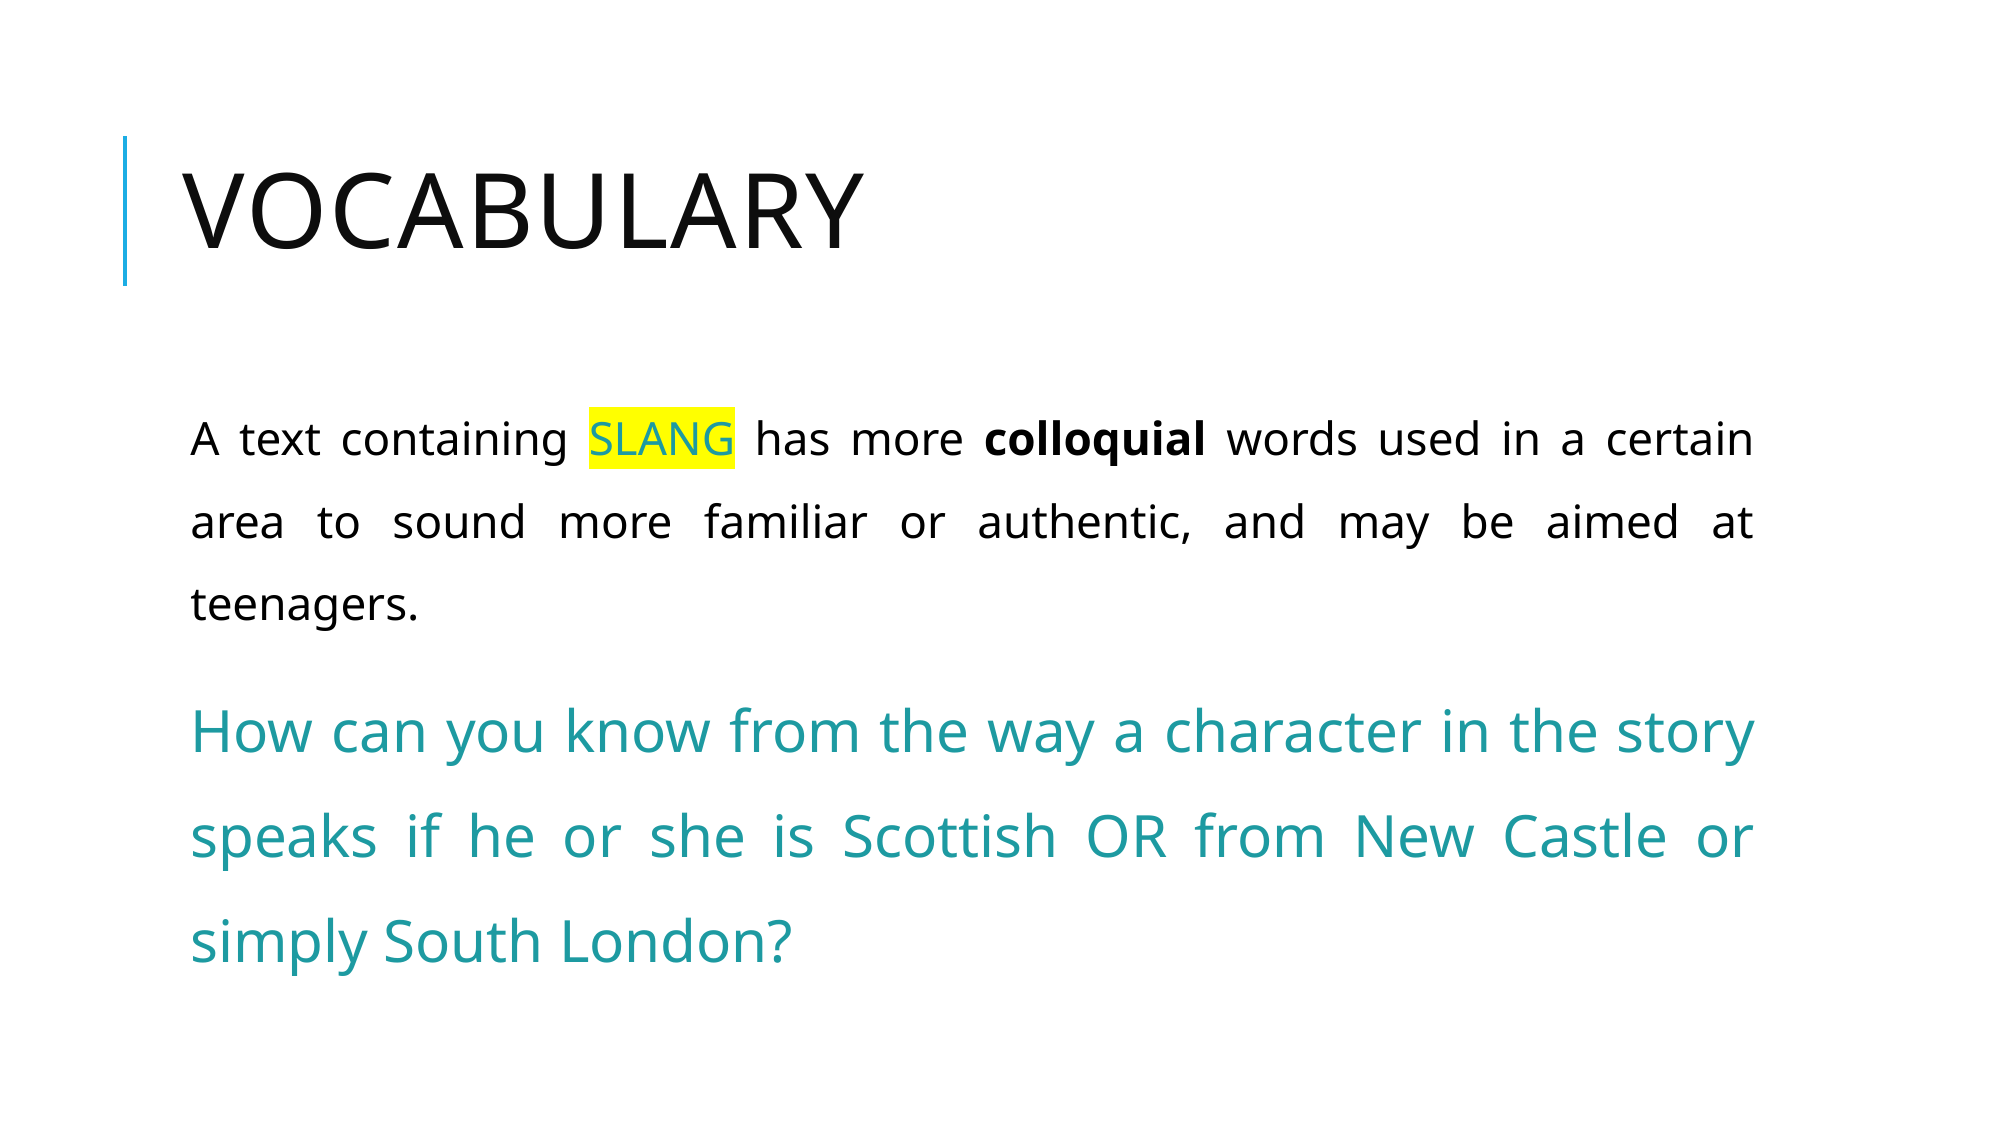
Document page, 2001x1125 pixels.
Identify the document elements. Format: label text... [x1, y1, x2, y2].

title Vocabulary [168, 96, 1763, 342]
list A text containing SLANG has more colloquial words used in a certain area to sound more familiar or authentic, and may be aimed at teenagers. How can you know from the way a character in the story speaks if he or she is Scottish OR from New Castle or simply South London? [168, 375, 1763, 1035]
